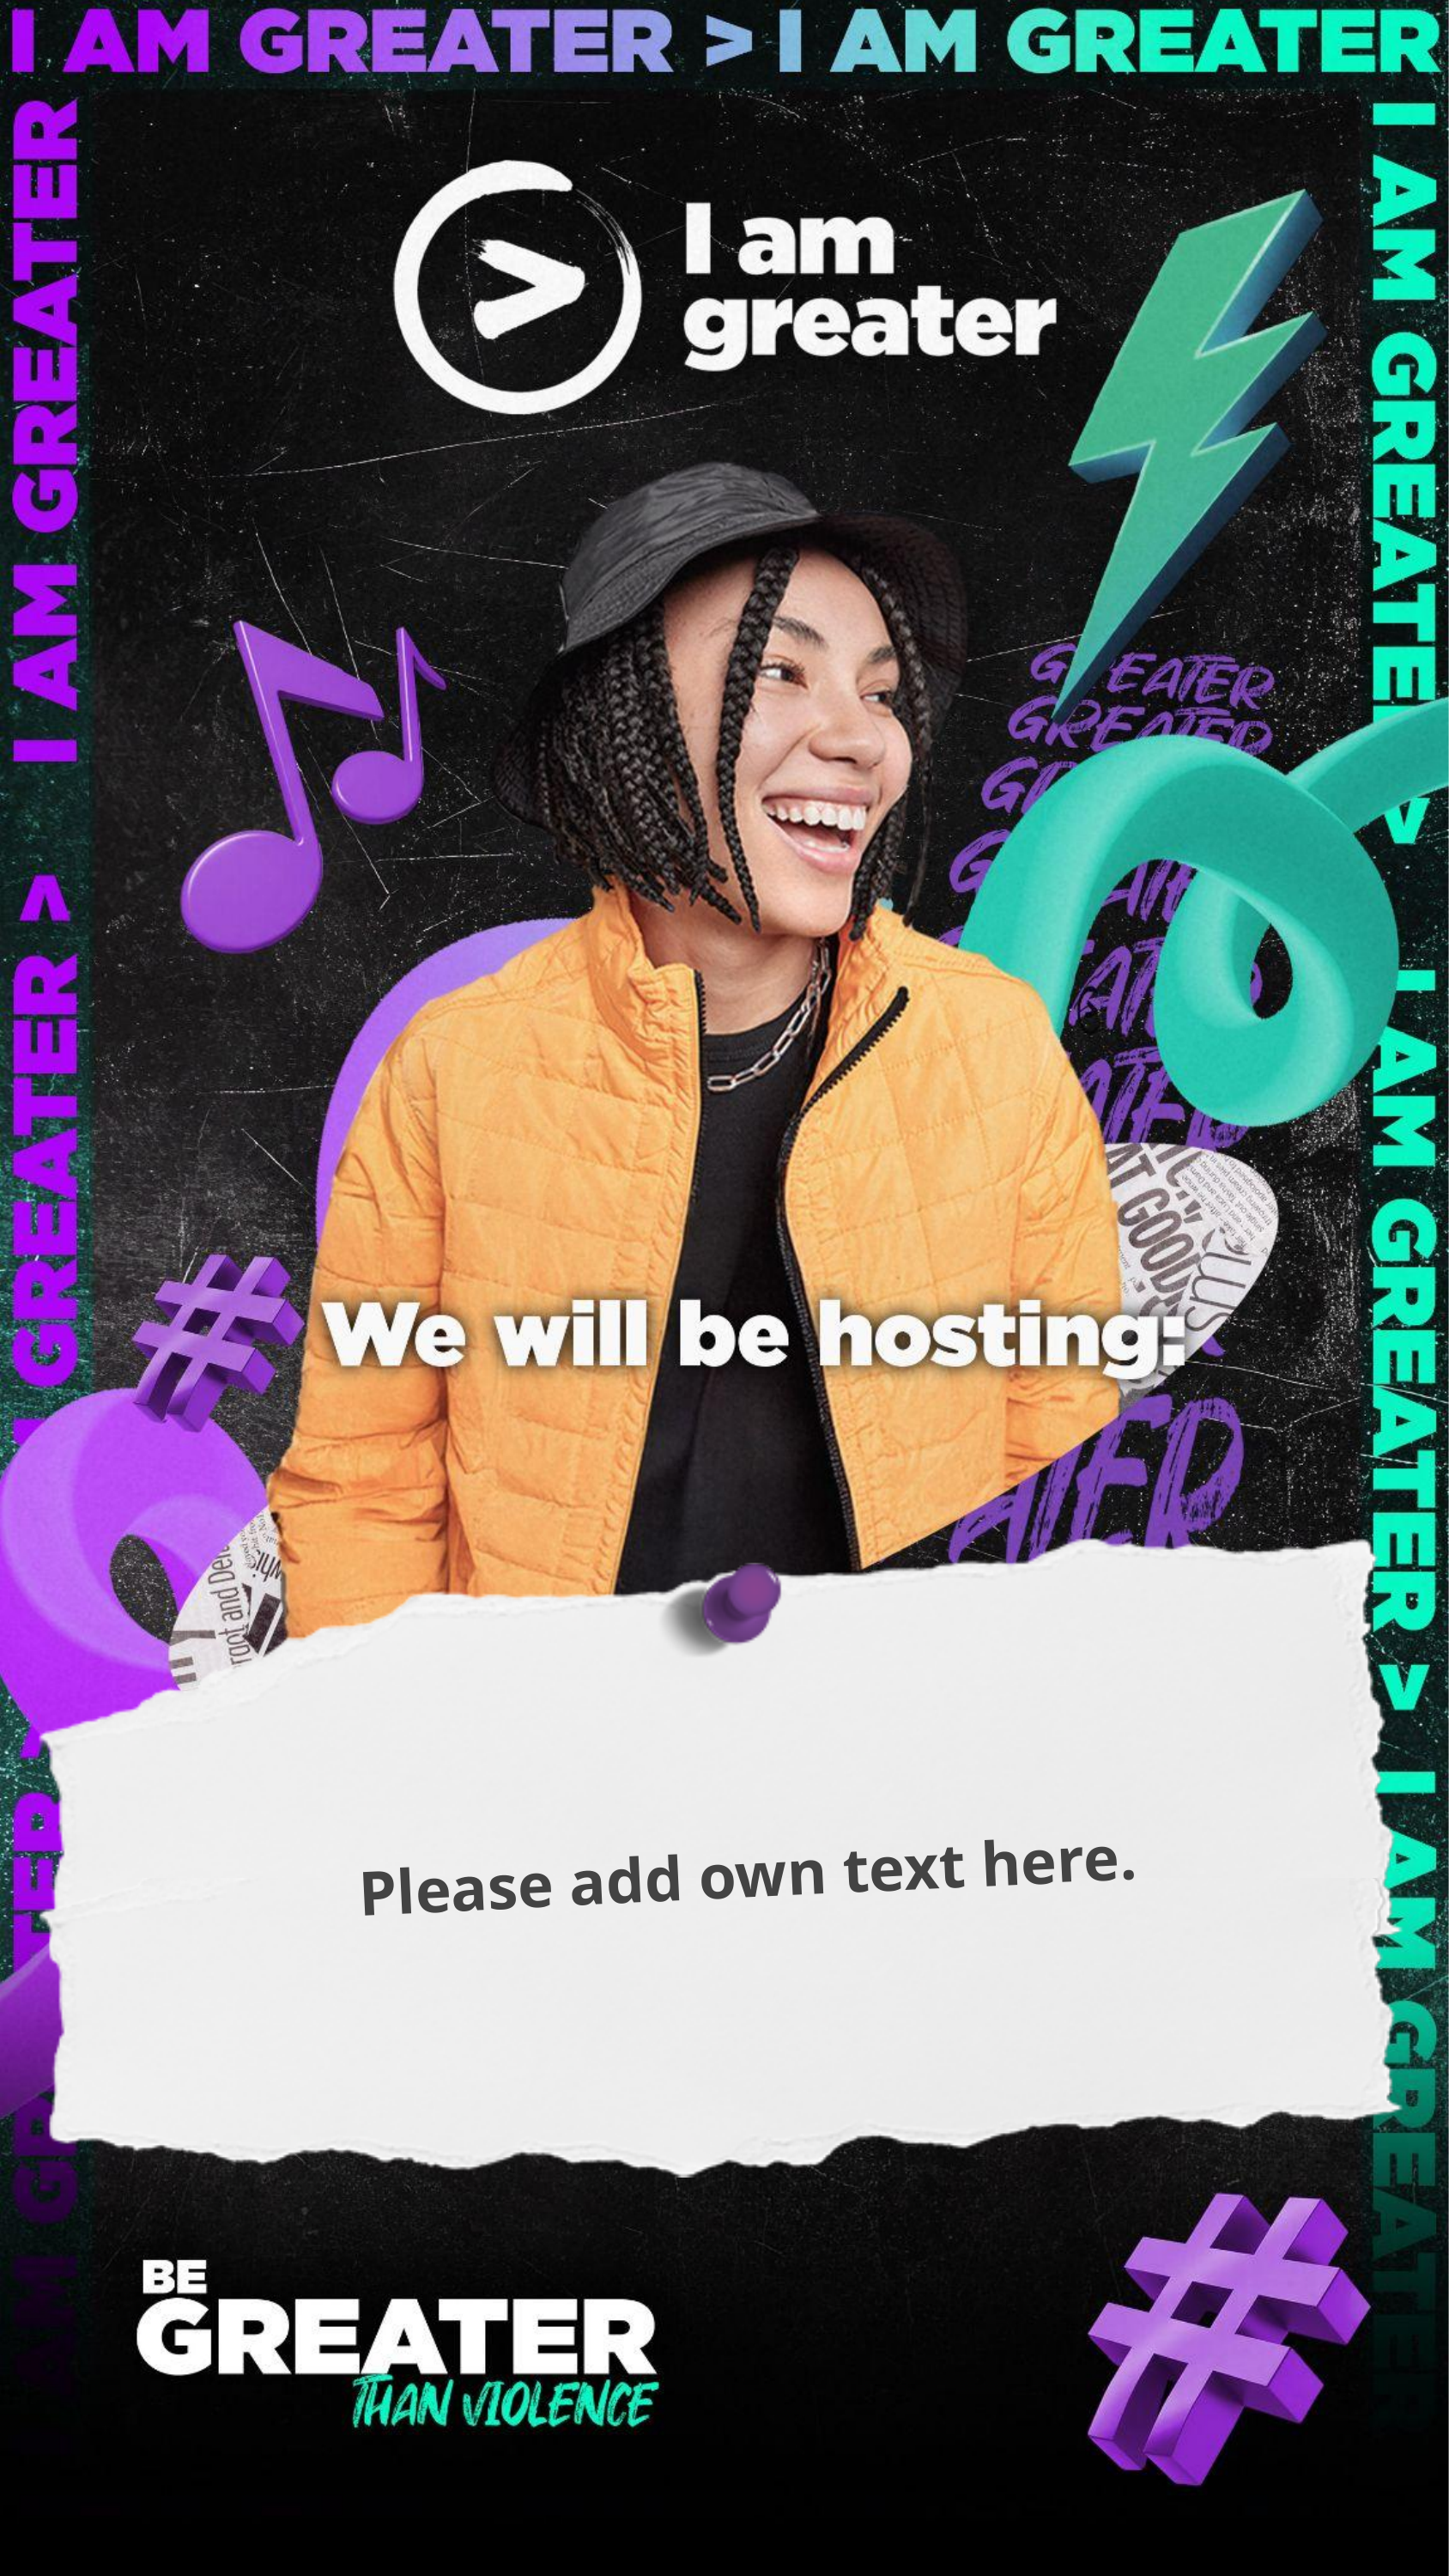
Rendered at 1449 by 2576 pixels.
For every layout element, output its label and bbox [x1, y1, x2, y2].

text_box [39, 1538, 1410, 2178]
picture [0, 0, 1449, 2576]
